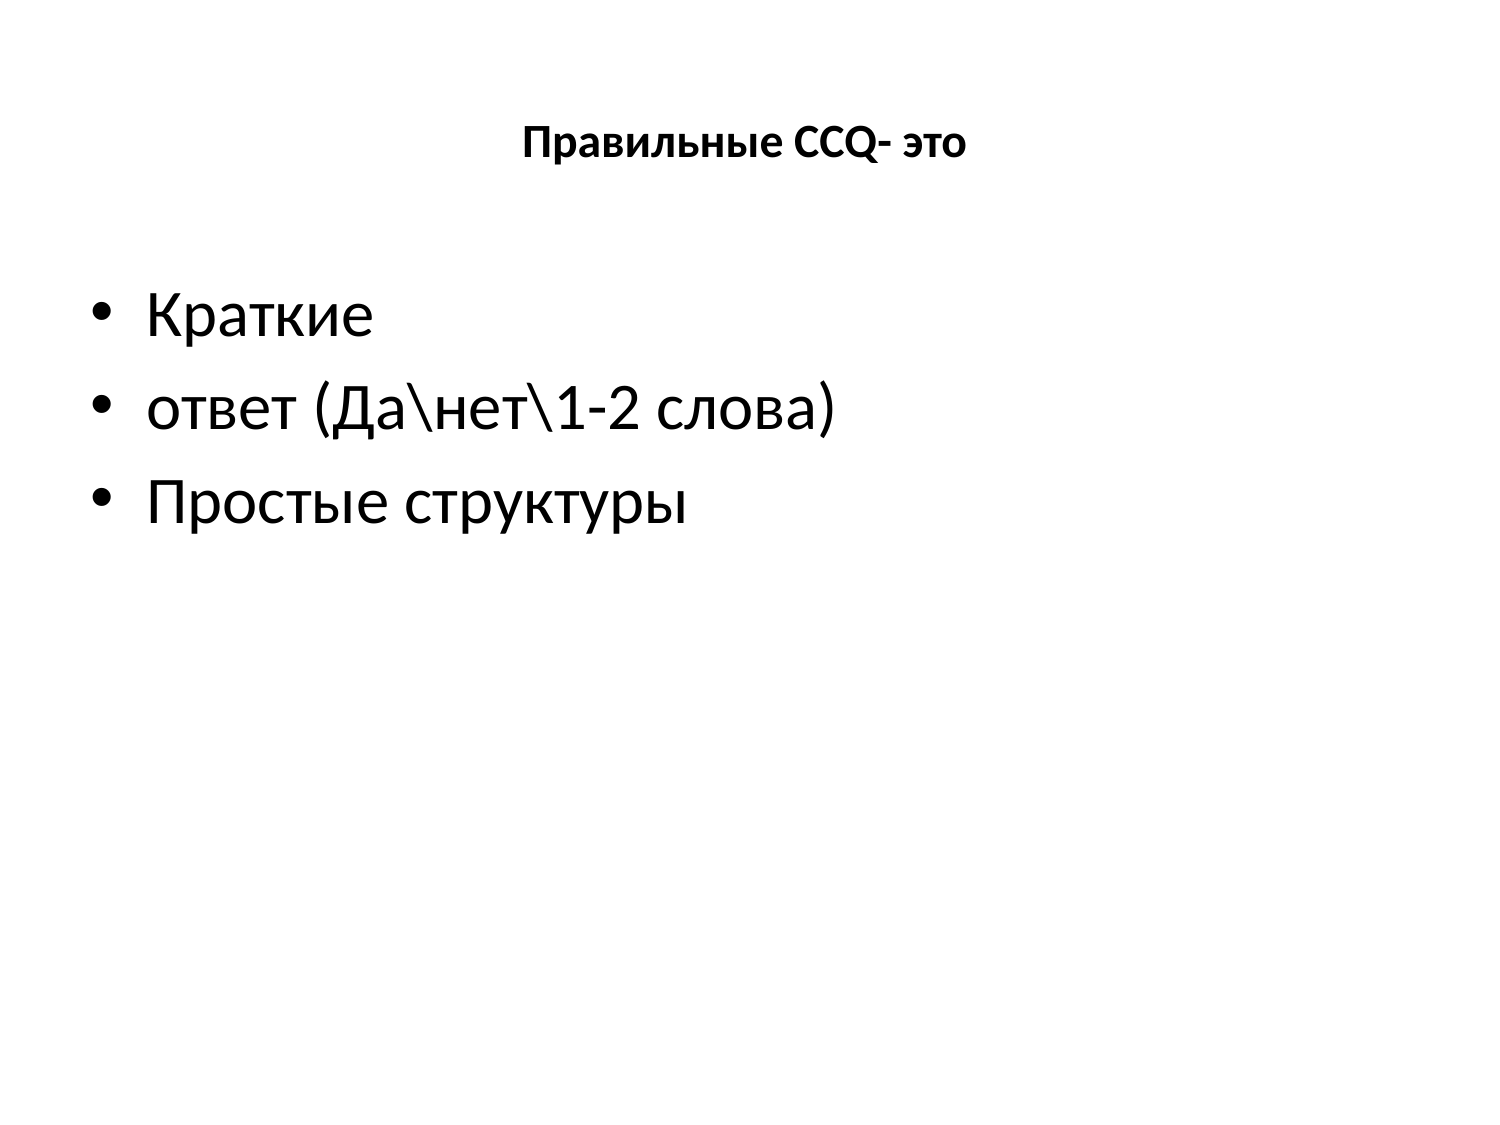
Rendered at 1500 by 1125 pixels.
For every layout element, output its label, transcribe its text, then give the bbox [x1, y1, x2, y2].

title Правильные CCQ- это [75, 45, 1425, 233]
list Краткие ответ (Да\нет\1-2 слова) Простые структуры [75, 262, 1425, 1005]
